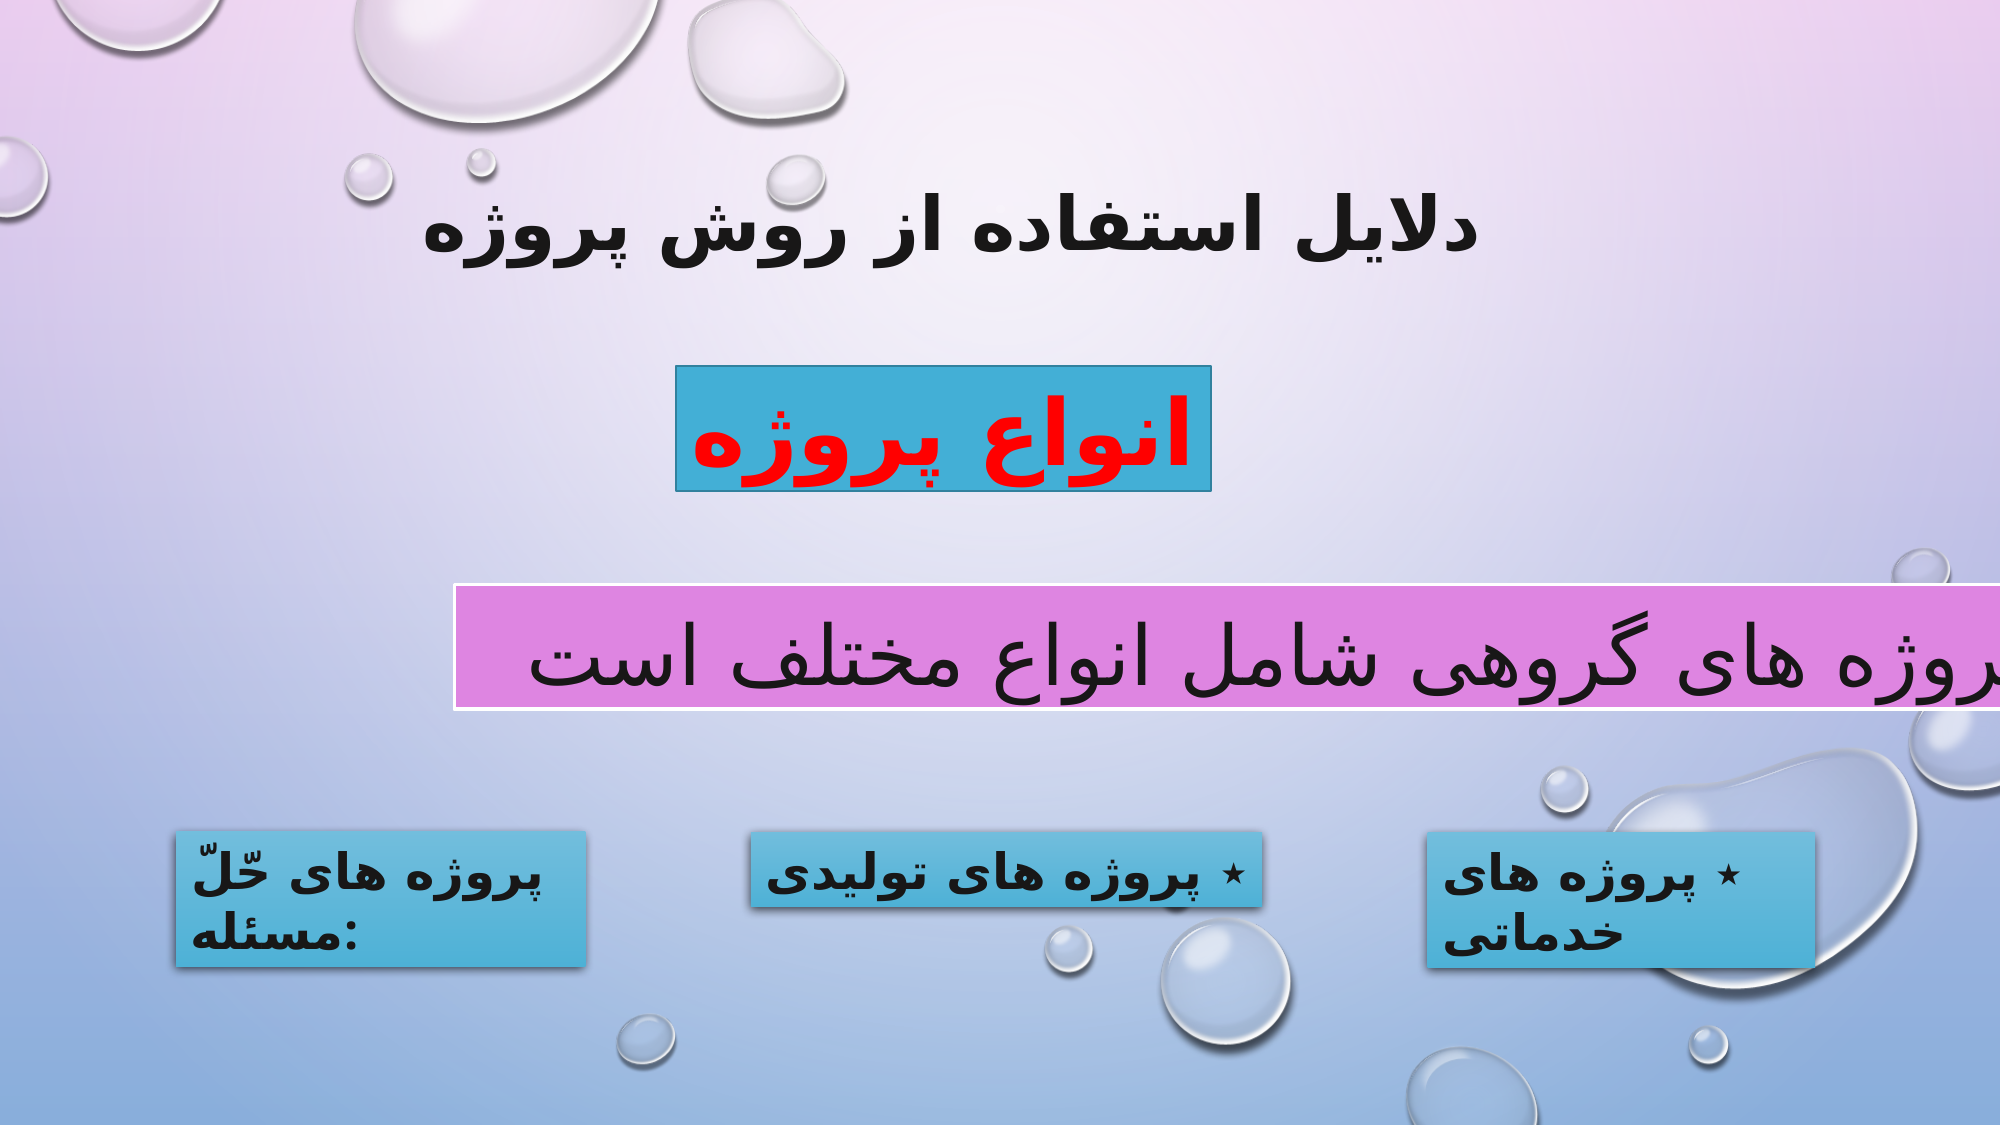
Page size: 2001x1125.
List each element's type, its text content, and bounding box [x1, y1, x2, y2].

text_box پروژه های حّلّ مسئله: [176, 831, 586, 967]
text_box پروژه های گروهی شامل انواع مختلف است: [453, 583, 2000, 711]
text_box انواع پروژه [675, 365, 1212, 492]
text_box دلايل استفاده از روش پروژه [405, 161, 1551, 273]
picture [0, 0, 2000, 1125]
text_box ٭ پروژه های خدماتی [1427, 832, 1816, 968]
text_box ٭ پروژه های توليدی [750, 832, 1263, 907]
